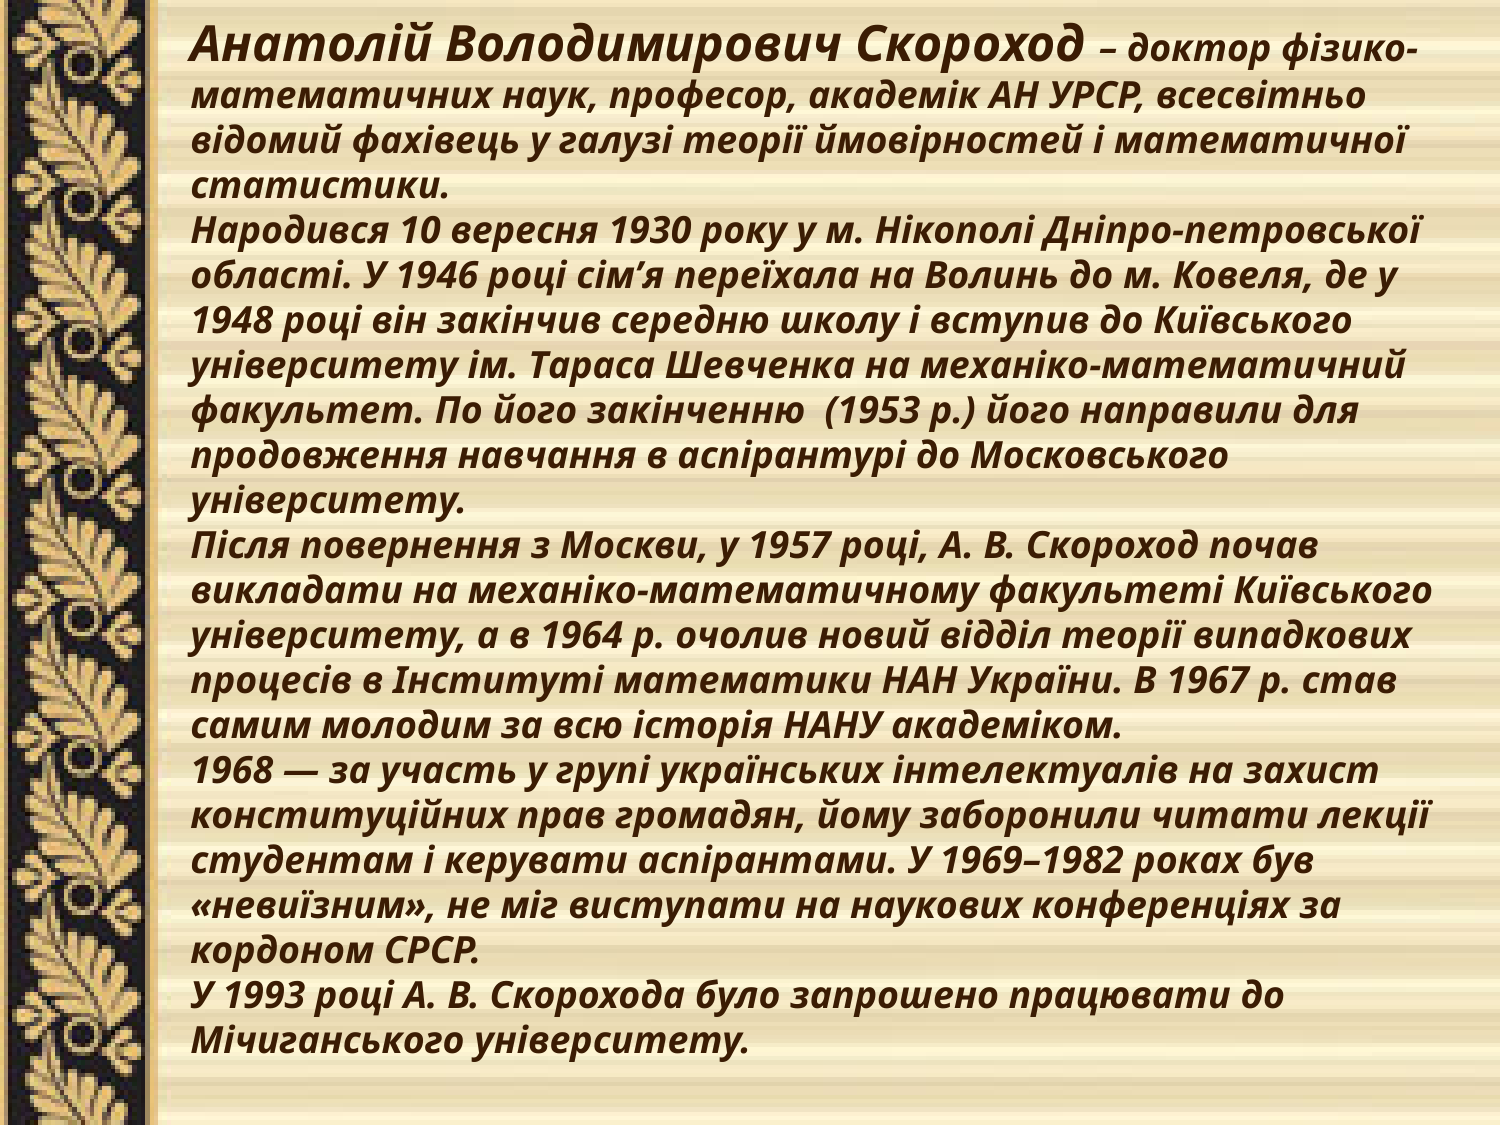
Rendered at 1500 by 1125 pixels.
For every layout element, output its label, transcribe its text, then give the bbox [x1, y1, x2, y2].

text_box Анатолій Володимирович Скороход – доктор фізико-математичних наук, професор, академік АН УРСР, всесвітньо відомий фахівець у галузі теорії ймовірностей і математичної статистики. Народився 10 вересня 1930 року у м. Нікополі Дніпро-петровської області. У 1946 році сім’я переїхала на Волинь до м. Ковеля, де у 1948 році він закінчив середню школу і вступив до Київського університету ім. Тараса Шевченка на механіко-математичний факультет. По його закінченню (1953 р.) його направили для продовження навчання в аспірантурі до Московського університету. Після повернення з Москви, у 1957 році, А. В. Скороход почав викладати на механіко-математичному факультеті Київського університету, а в 1964 р. очолив новий відділ теорії випадкових процесів в Інституті математики НАН України. В 1967 р. став самим молодим за всю історія НАНУ академіком. 1968 — за участь у групі українських інтелектуалів на захист конституційних прав громадян, йому заборонили читати лекції студентам і керувати аспірантами. У 1969–1982 роках був «невиїзним», не міг виступати на наукових конференціях за кордоном СРСР. У 1993 році А. В. Скорохода було запрошено працювати до Мічиганського університету. [175, 4, 1500, 1069]
picture [0, 0, 1500, 1125]
